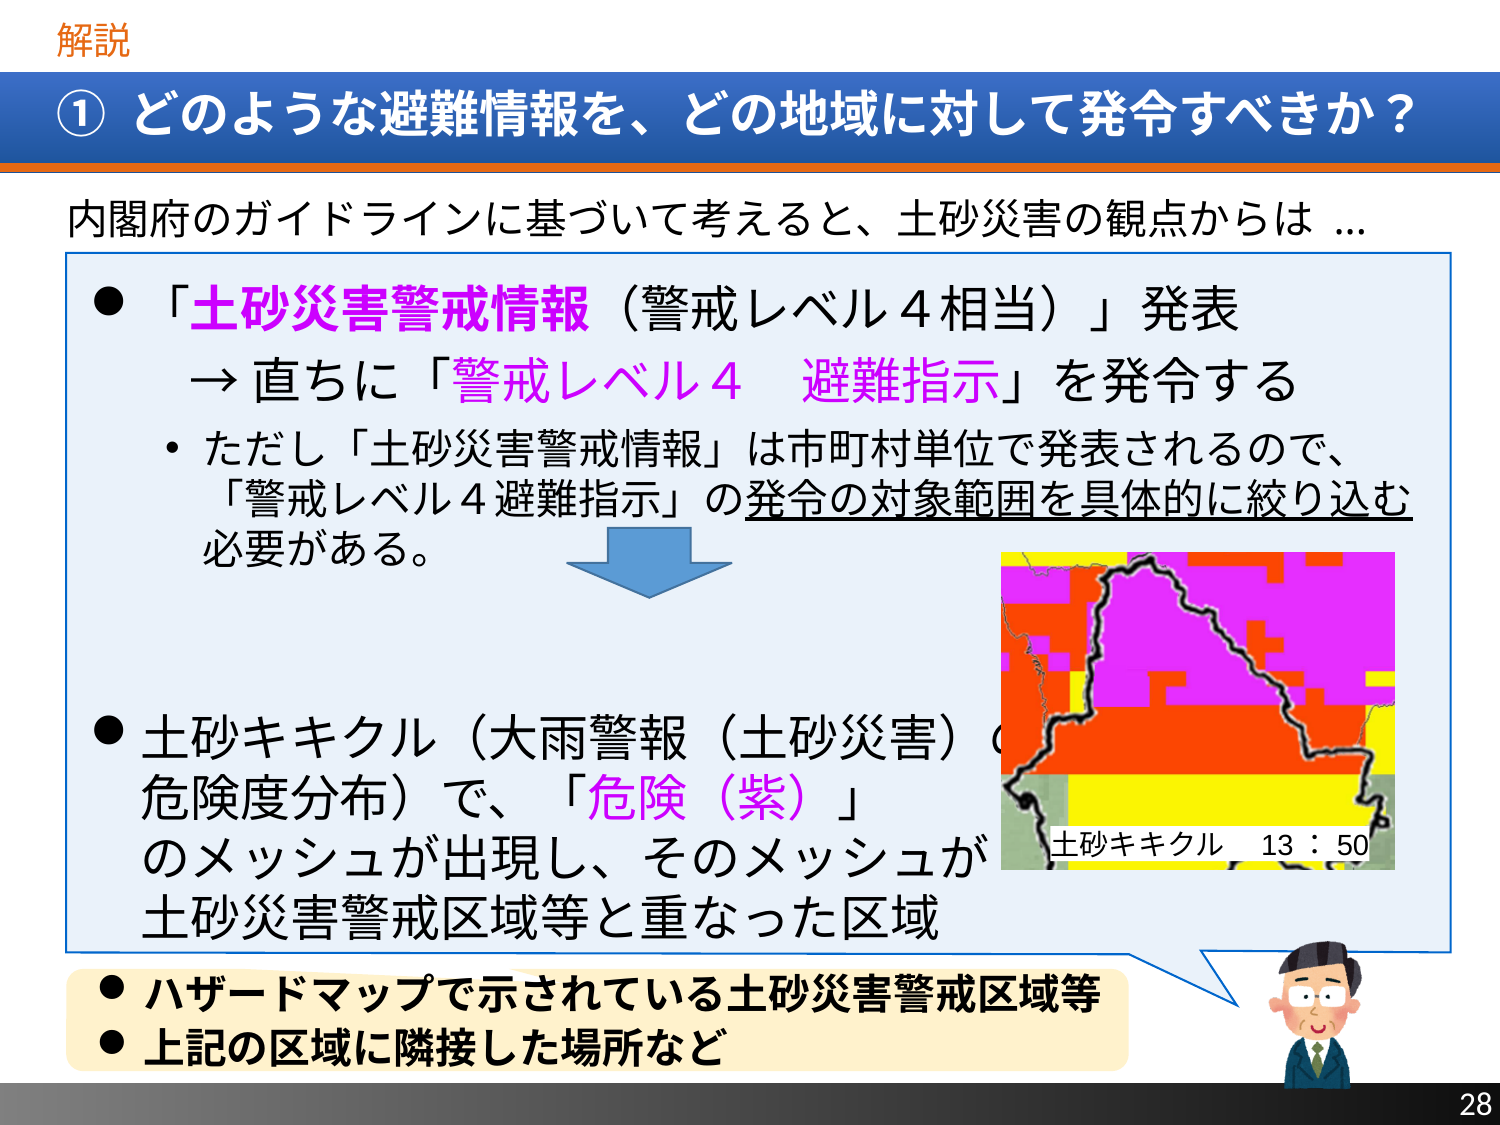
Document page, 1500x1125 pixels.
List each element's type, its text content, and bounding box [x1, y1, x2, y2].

text_box [566, 526, 733, 599]
text_box 内閣府のガイドラインに基づいて考えると、土砂災害の観点からは ... [51, 185, 1461, 250]
text_box ハザードマップで示されている土砂災害警戒区域等 上記の区域に隣接した場所など [65, 967, 1130, 1073]
slide_number 28 [1170, 1072, 1500, 1125]
list 「土砂災害警戒情報（警戒レベル４相当）」発表 → 直ちに「警戒レベル４ 避難指示」を発令する ただし「土砂災害警戒情報」は市町村単位で発表されるので、「警戒レベル４避難指示」の発令の対象範囲を具体的に絞り込む必要がある。 土砂キキクル（大雨警報（土砂災害）の 危険度分布）で、「危険（紫）」 のメッシュが出現し、そのメッシュが 土砂災害警戒区域等と重なった区域 [75, 269, 1451, 889]
title ① どのような避難情報を、どの地域に対して発令すべきか？ [41, 59, 1471, 173]
text_box [65, 251, 1452, 1008]
list 解説 [41, 14, 1336, 60]
picture [1255, 938, 1374, 1095]
picture [1001, 552, 1395, 870]
